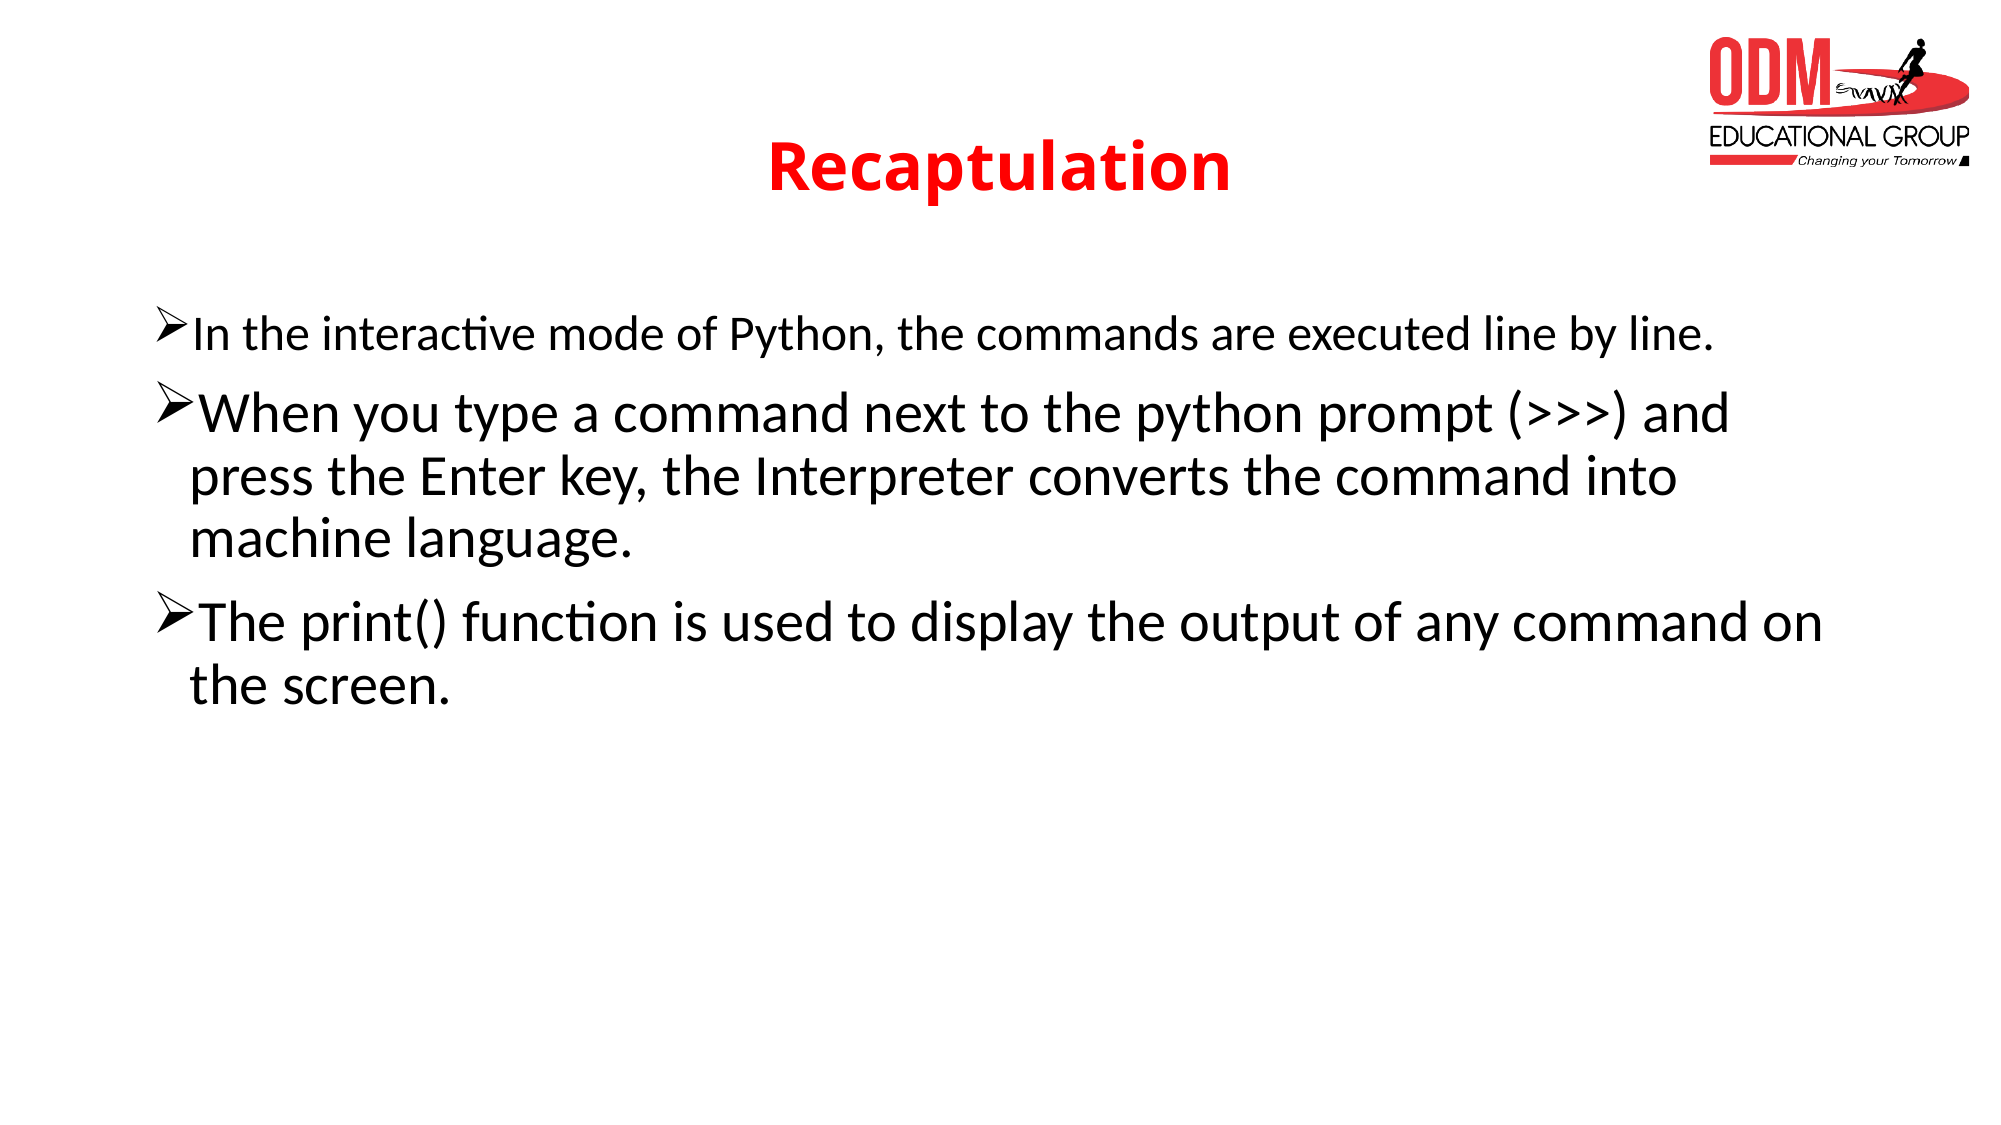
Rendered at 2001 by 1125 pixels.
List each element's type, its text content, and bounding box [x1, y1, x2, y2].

title Recaptulation [137, 59, 1863, 278]
list In the interactive mode of Python, the commands are executed line by line. When you type a command next to the python prompt (>>>) and press the Enter key, the Interpreter converts the command into machine language. The print() function is used to display the output of any command on the screen. [137, 299, 1863, 1014]
text_box [1710, 37, 1970, 167]
